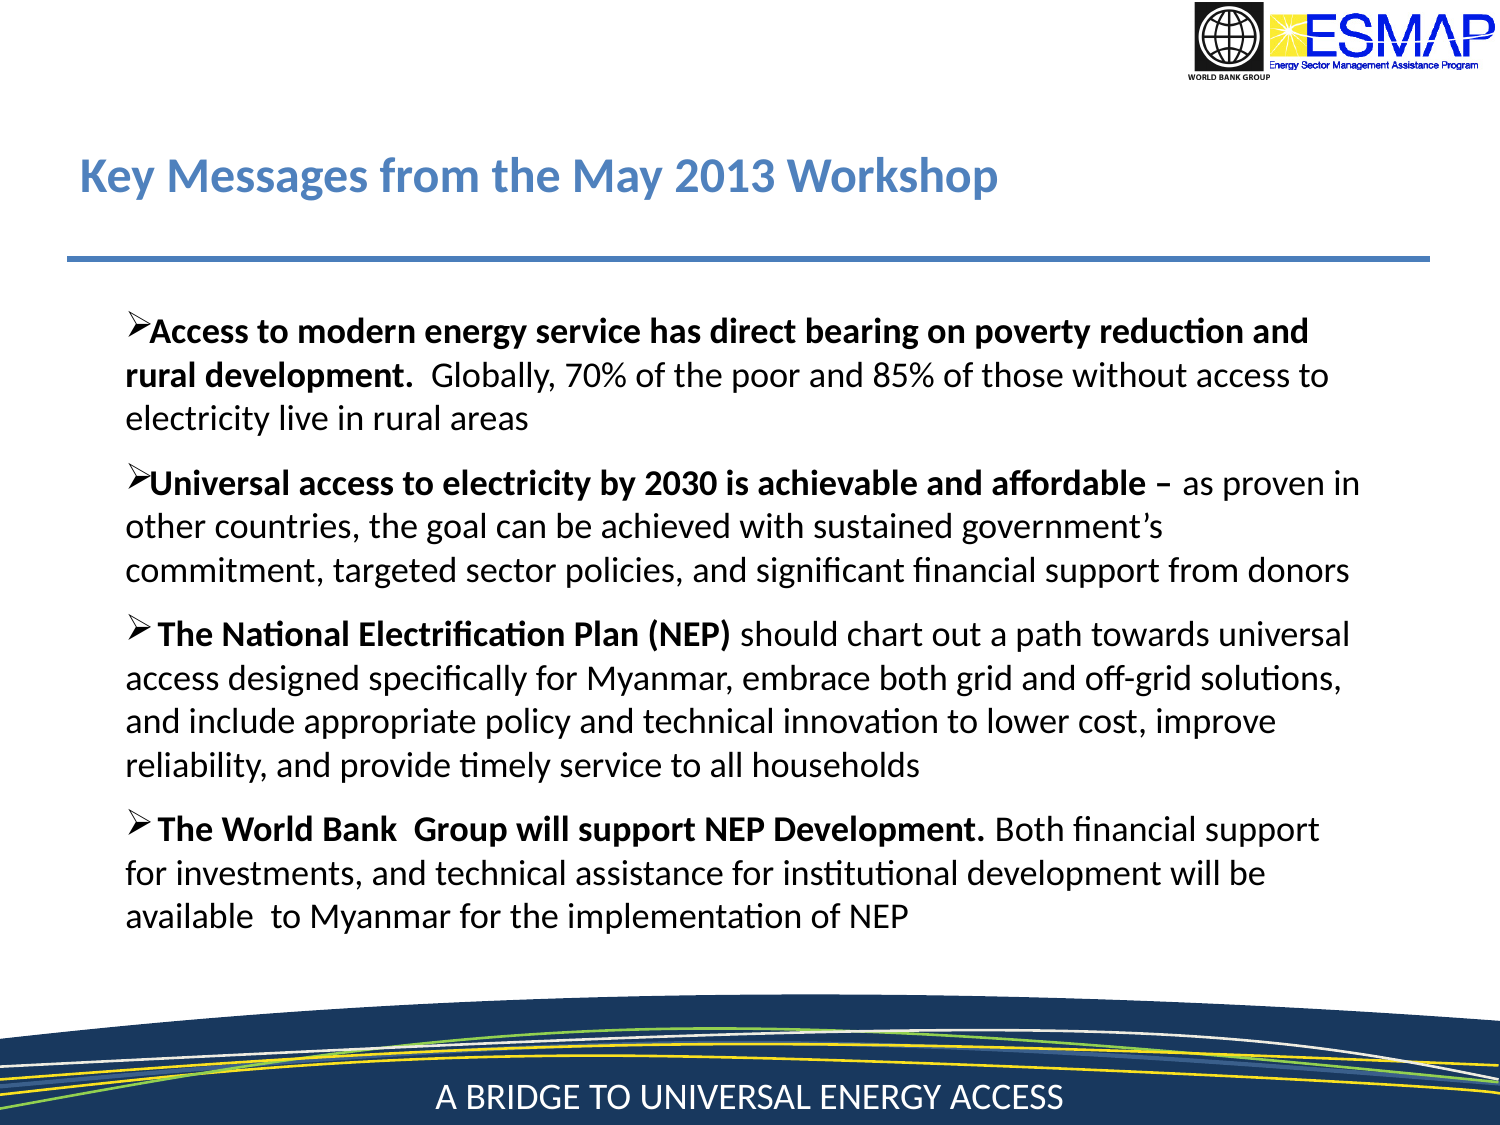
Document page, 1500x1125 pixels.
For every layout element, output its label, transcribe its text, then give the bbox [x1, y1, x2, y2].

text_box [1425, 1060, 1499, 1064]
text_box A Bridge to Universal Energy Access [0, 1064, 1500, 1125]
text_box [10, 1028, 1285, 1064]
picture [1188, 1, 1499, 80]
text_box [389, 1026, 852, 1045]
text_box [0, 994, 1500, 1064]
text_box Access to modern energy service has direct bearing on poverty reduction and rural development. Globally, 70% of the poor and 85% of those without access to electricity live in rural areas Universal access to electricity by 2030 is achievable and affordable – as proven in other countries, the goal can be achieved with sustained government’s commitment, targeted sector policies, and significant financial support from donors The National Electrification Plan (NEP) should chart out a path towards universal access designed specifically for Myanmar, embrace both grid and off-grid solutions, and include appropriate policy and technical innovation to lower cost, improve reliability, and provide timely service to all households The World Bank Group will support NEP Development. Both financial support for investments, and technical assistance for institutional development will be available to Myanmar for the implementation of NEP [29, 299, 1378, 963]
slide_number 2 [1074, 1042, 1425, 1103]
text_box Key Messages from the May 2013 Workshop [65, 78, 1378, 262]
